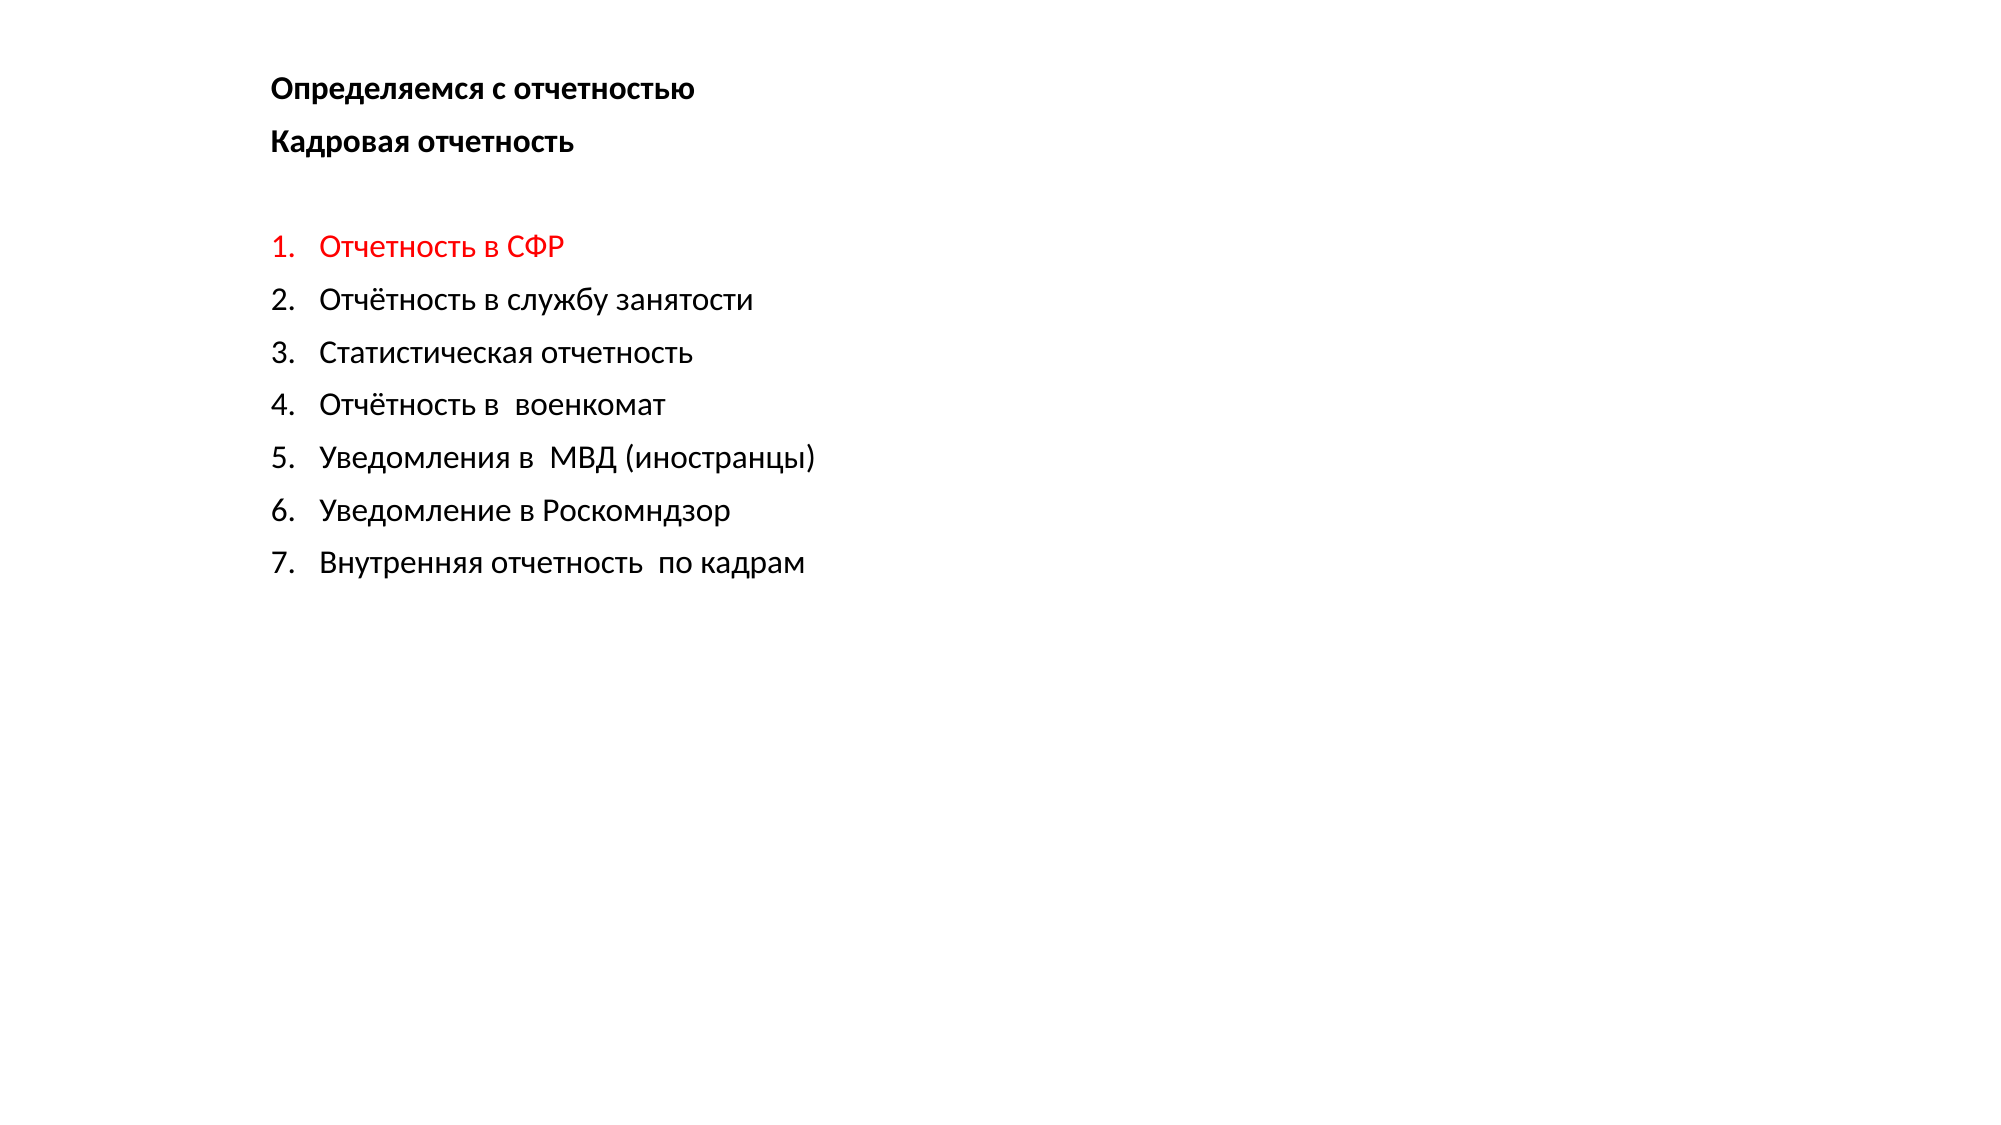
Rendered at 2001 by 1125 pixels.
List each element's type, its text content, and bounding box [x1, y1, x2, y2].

list Определяемся с отчетностью Кадровая отчетность Отчетность в СФР Отчётность в службу занятости Статистическая отчетность Отчётность в военкомат Уведомления в МВД (иностранцы) Уведомление в Роскомндзор Внутренняя отчетность по кадрам [255, 66, 1753, 887]
